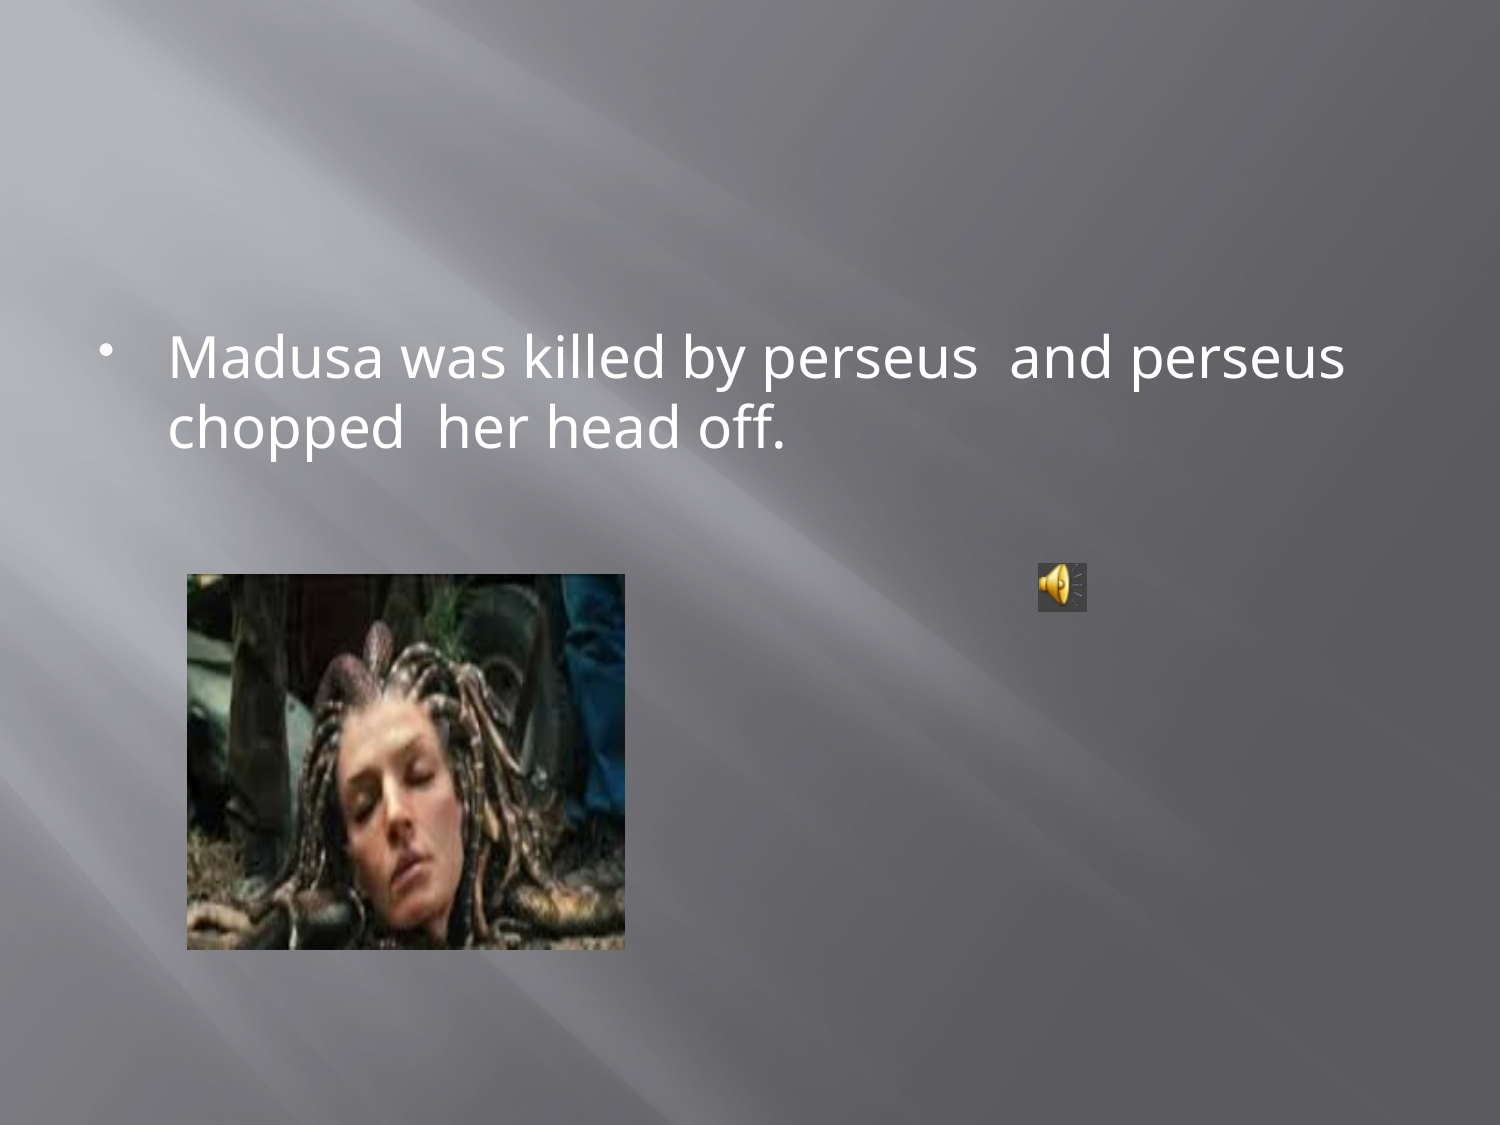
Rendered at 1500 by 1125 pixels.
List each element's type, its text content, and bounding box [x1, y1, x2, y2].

list Madusa was killed by perseus and perseus chopped her head off. [62, 312, 1413, 1033]
picture [1037, 562, 1088, 613]
picture [187, 574, 626, 951]
